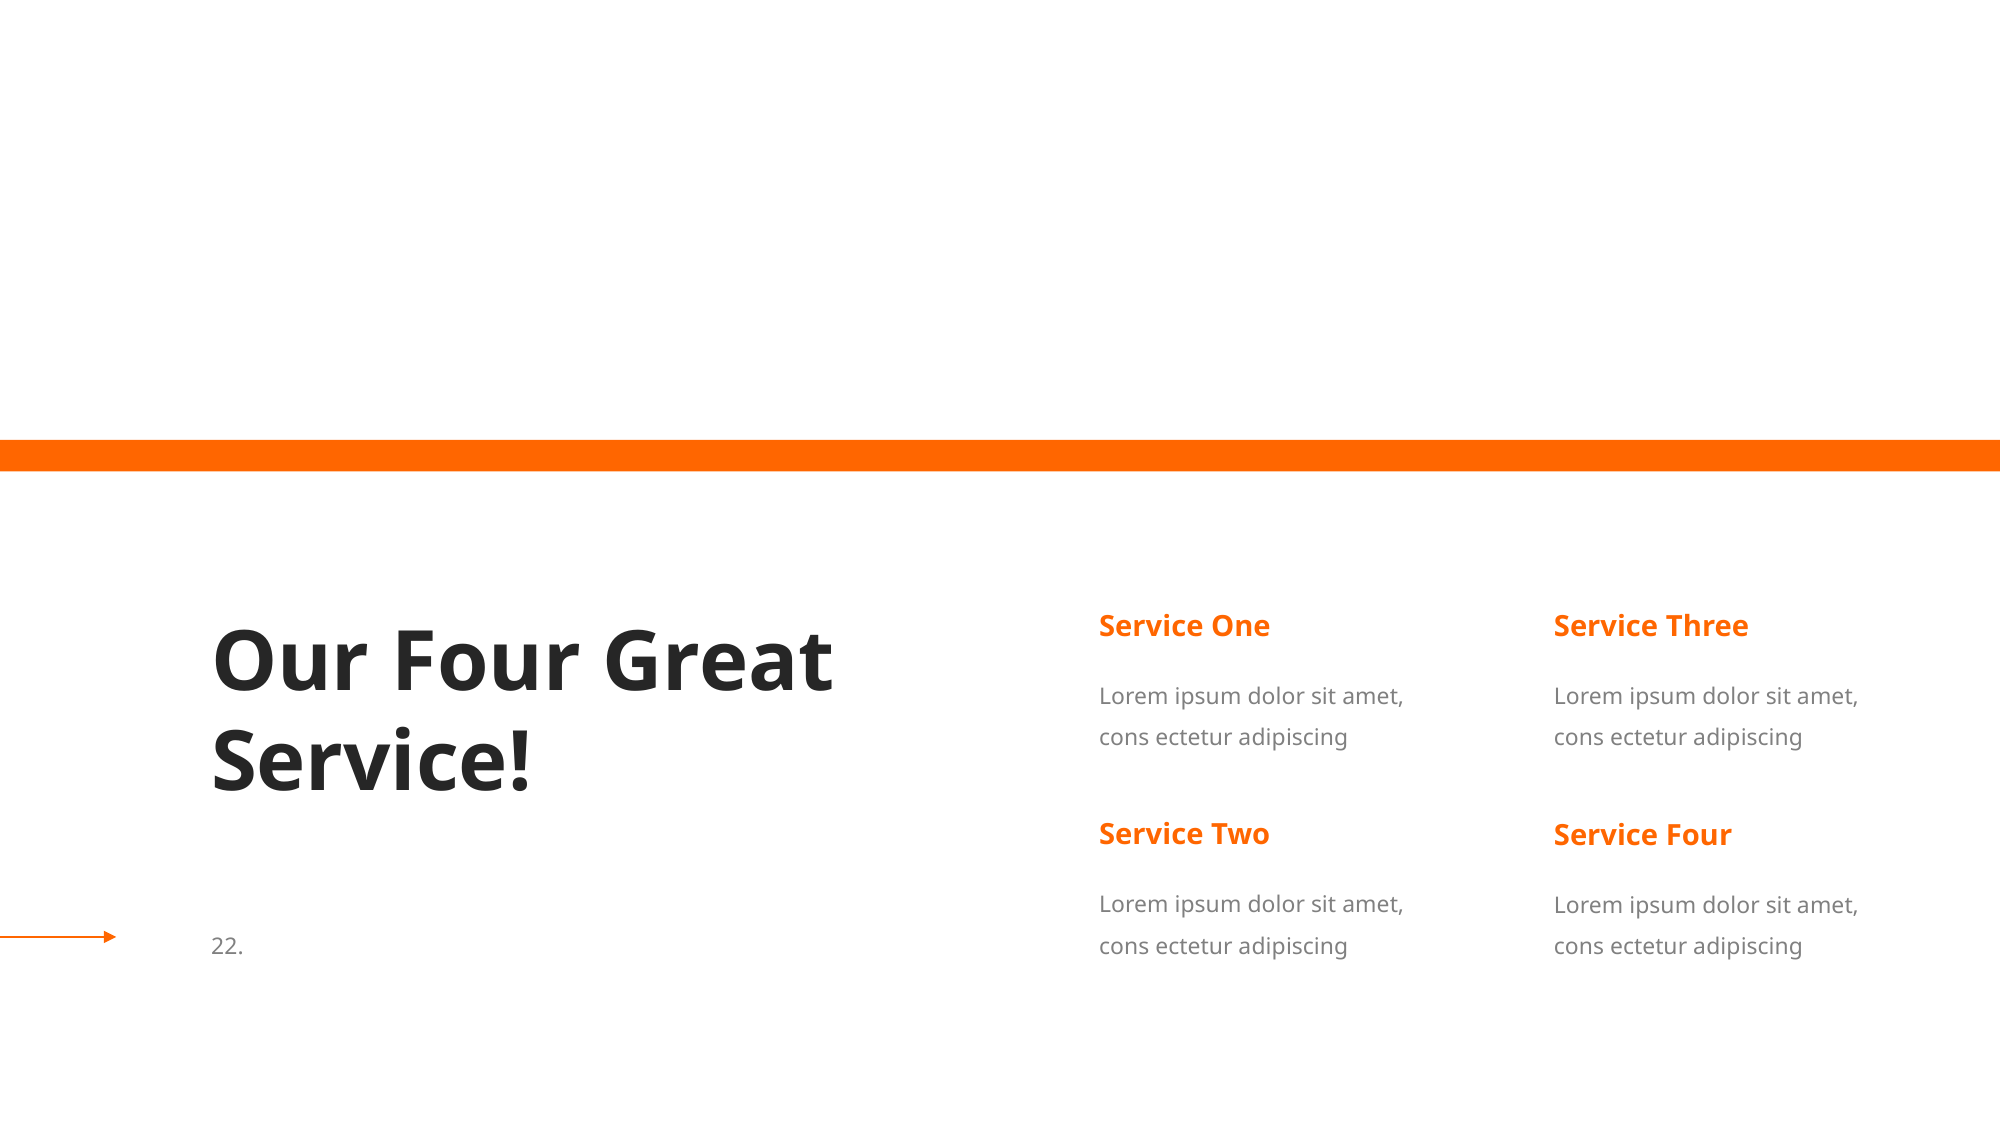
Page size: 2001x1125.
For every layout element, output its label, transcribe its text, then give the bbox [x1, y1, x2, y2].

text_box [1084, 599, 1420, 755]
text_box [1084, 808, 1420, 964]
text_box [1539, 808, 1875, 964]
text_box Our Four Great Service! [196, 599, 966, 815]
text_box 22. [196, 910, 276, 967]
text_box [1539, 599, 1875, 755]
picture [0, 0, 2000, 472]
